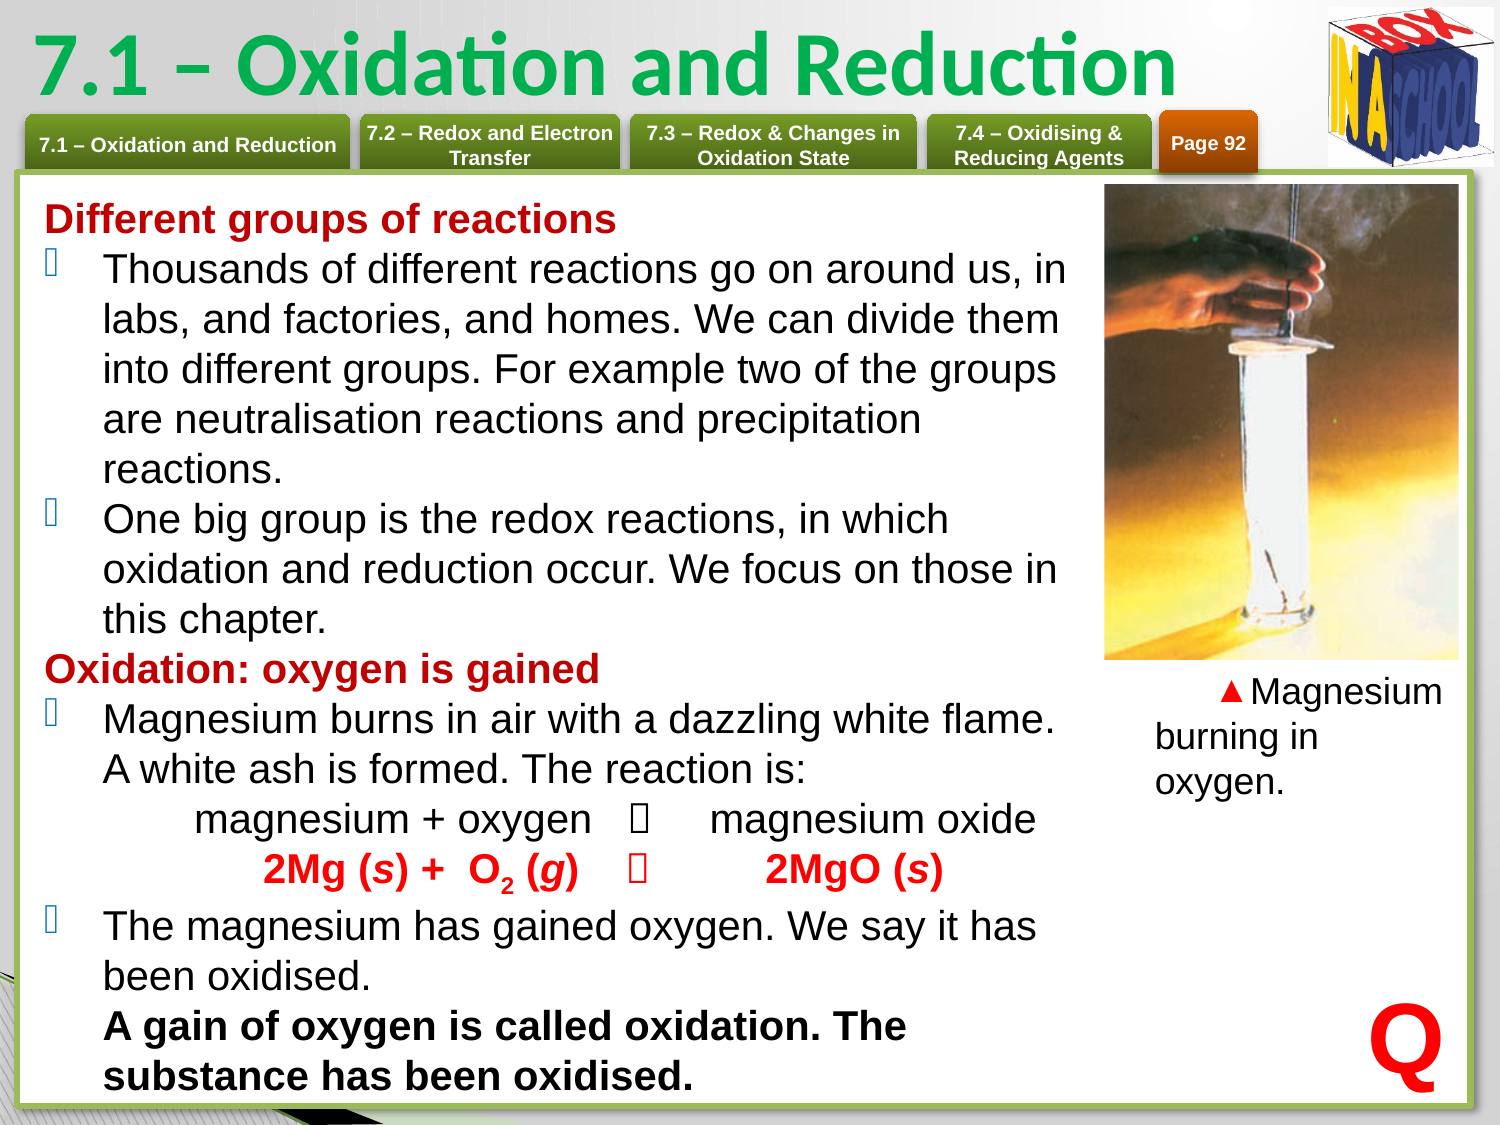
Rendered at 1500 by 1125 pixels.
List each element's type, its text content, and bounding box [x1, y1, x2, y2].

text_box Page 92 [1159, 109, 1258, 173]
text_box Magnesium burning in oxygen. [1104, 669, 1459, 810]
picture [1328, 7, 1495, 167]
title 7.1 – Oxidation and Reduction [17, 7, 1258, 110]
text_box Different groups of reactions Thousands of different reactions go on around us, in labs, and factories, and homes. We can divide them into different groups. For example two of the groups are neutralisation reactions and precipitation reactions. One big group is the redox reactions, in which oxidation and reduction occur. We focus on those in this chapter. Oxidation: oxygen is gained Magnesium burns in air with a dazzling white flame. A white ash is formed. The reaction is: magnesium + oxygen  magnesium oxide 2Mg (s) + O2 (g)  2MgO (s) The magnesium has gained oxygen. We say it has been oxidised. A gain of oxygen is called oxidation. The substance has been oxidised. [29, 184, 1105, 1107]
text_box Q [1353, 966, 1461, 1101]
picture [1104, 184, 1459, 660]
picture [281, 1114, 303, 1125]
